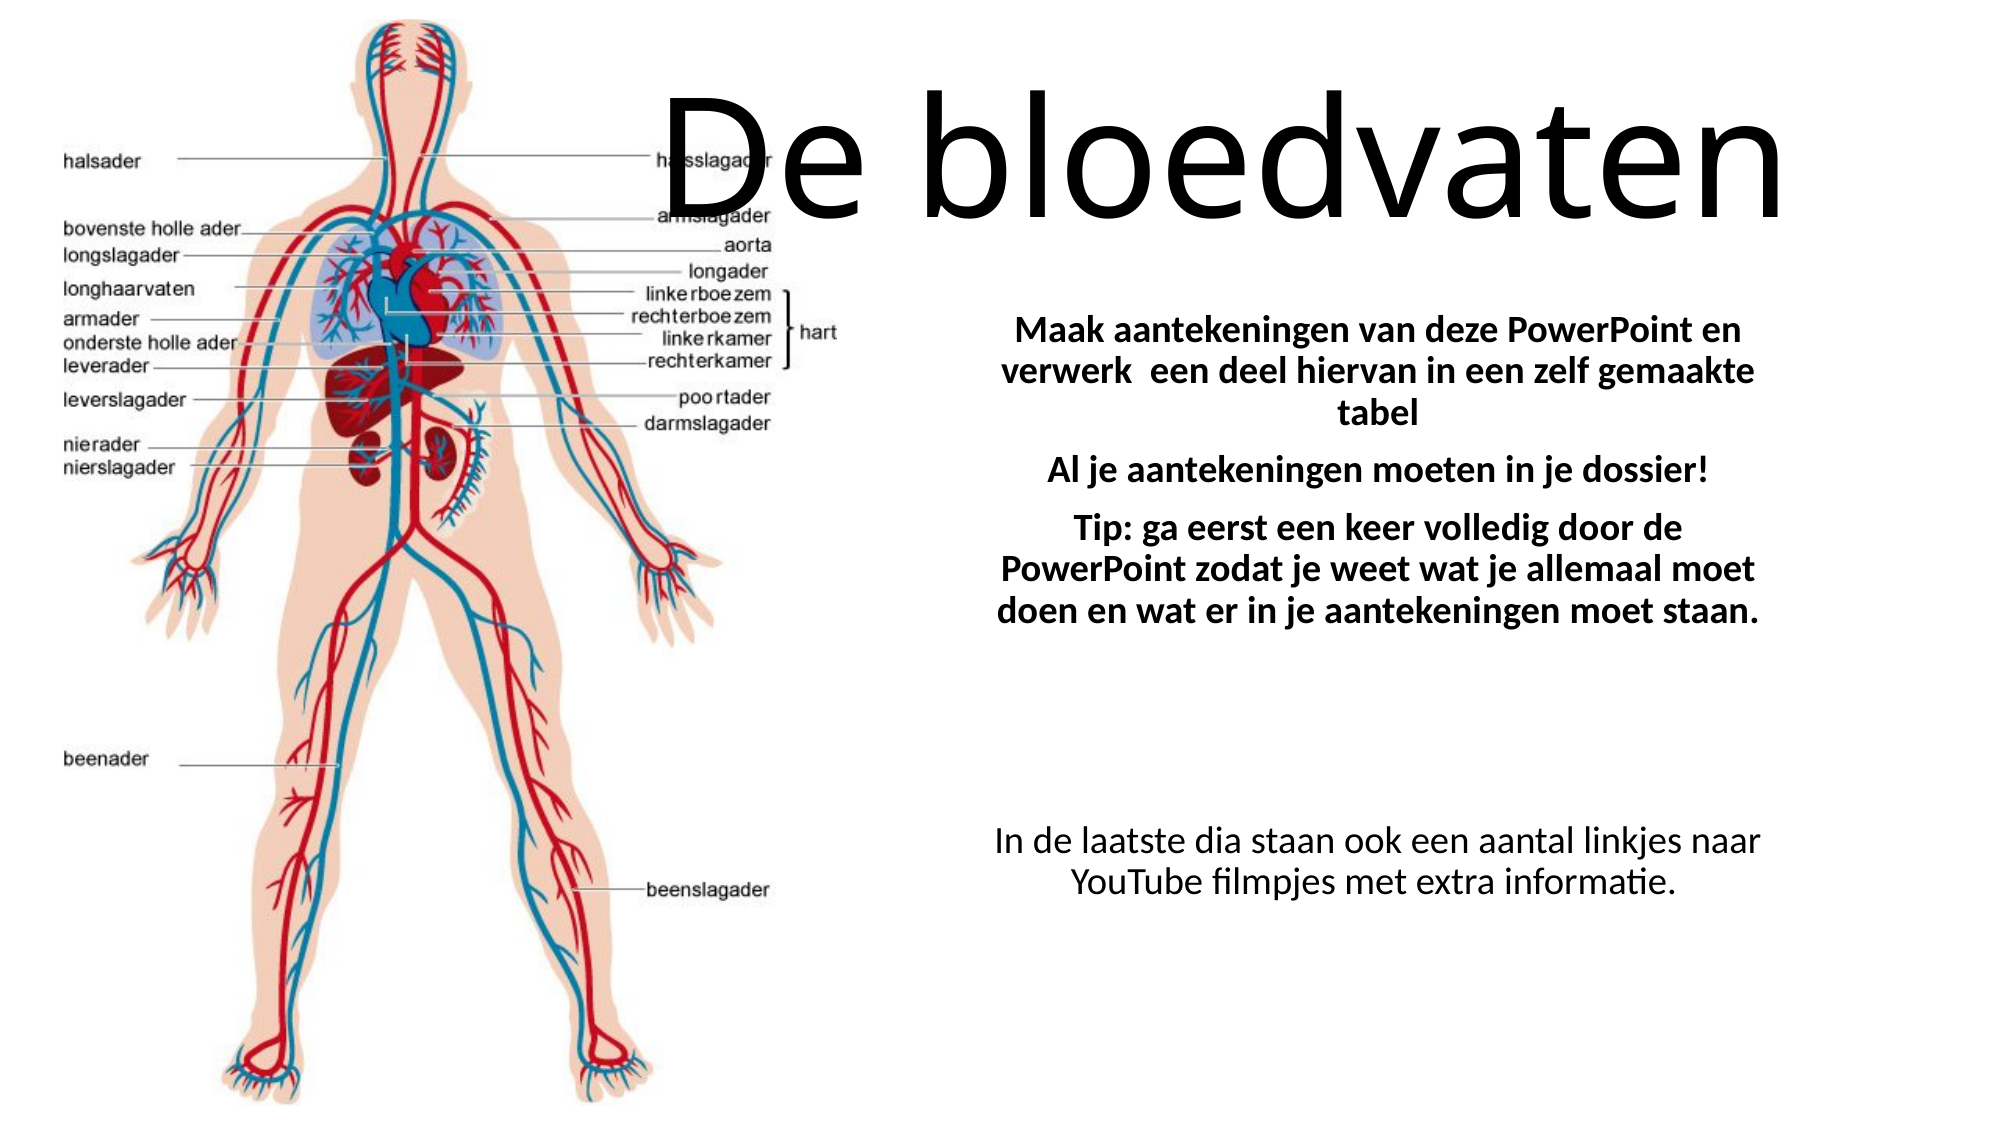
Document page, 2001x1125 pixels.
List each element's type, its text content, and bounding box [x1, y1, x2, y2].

subtitle Maak aantekeningen van deze PowerPoint en verwerk een deel hiervan in een zelf gemaakte tabel Al je aantekeningen moeten in je dossier! Tip: ga eerst een keer volledig door de PowerPoint zodat je weet wat je allemaal moet doen en wat er in je aantekeningen moet staan. In de laatste dia staan ook een aantal linkjes naar YouTube filmpjes met extra informatie. [979, 301, 1778, 955]
title De bloedvaten [837, 69, 1851, 411]
picture [63, 19, 837, 1106]
